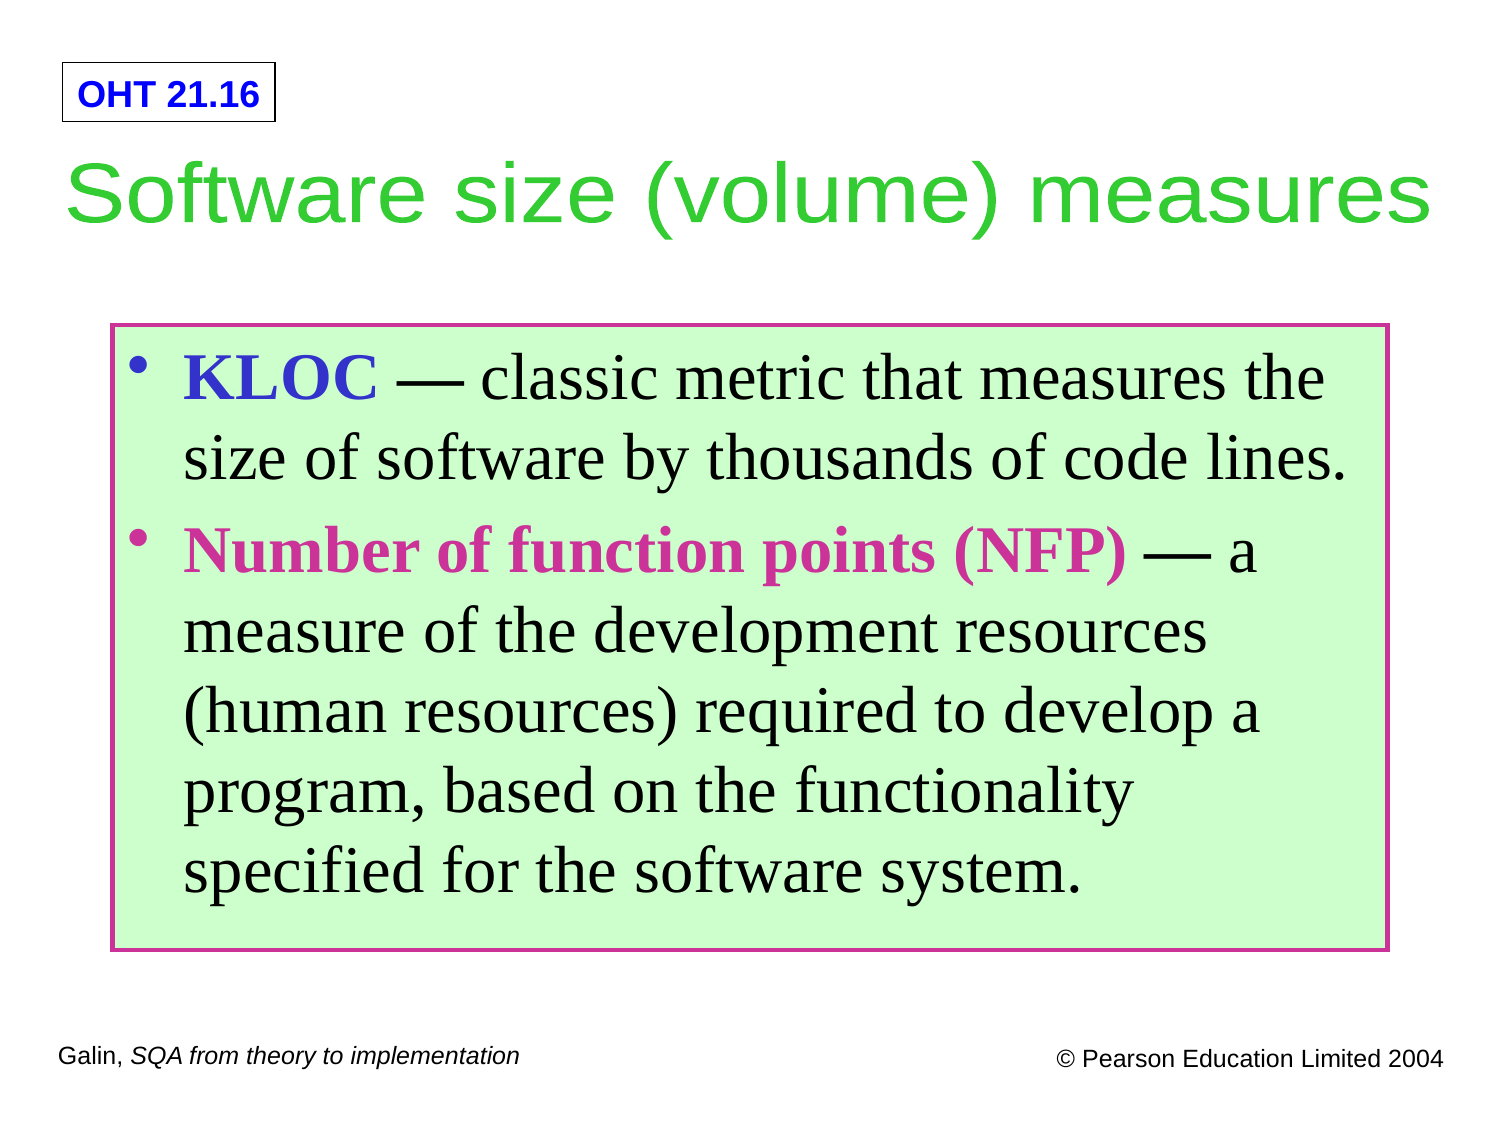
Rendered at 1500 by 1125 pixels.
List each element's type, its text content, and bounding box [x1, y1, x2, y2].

list KLOC — classic metric that measures the size of software by thousands of code lines. Number of function points (NFP) — a measure of the development resources (human resources) required to develop a program, based on the functionality specified for the software system. [112, 324, 1388, 951]
